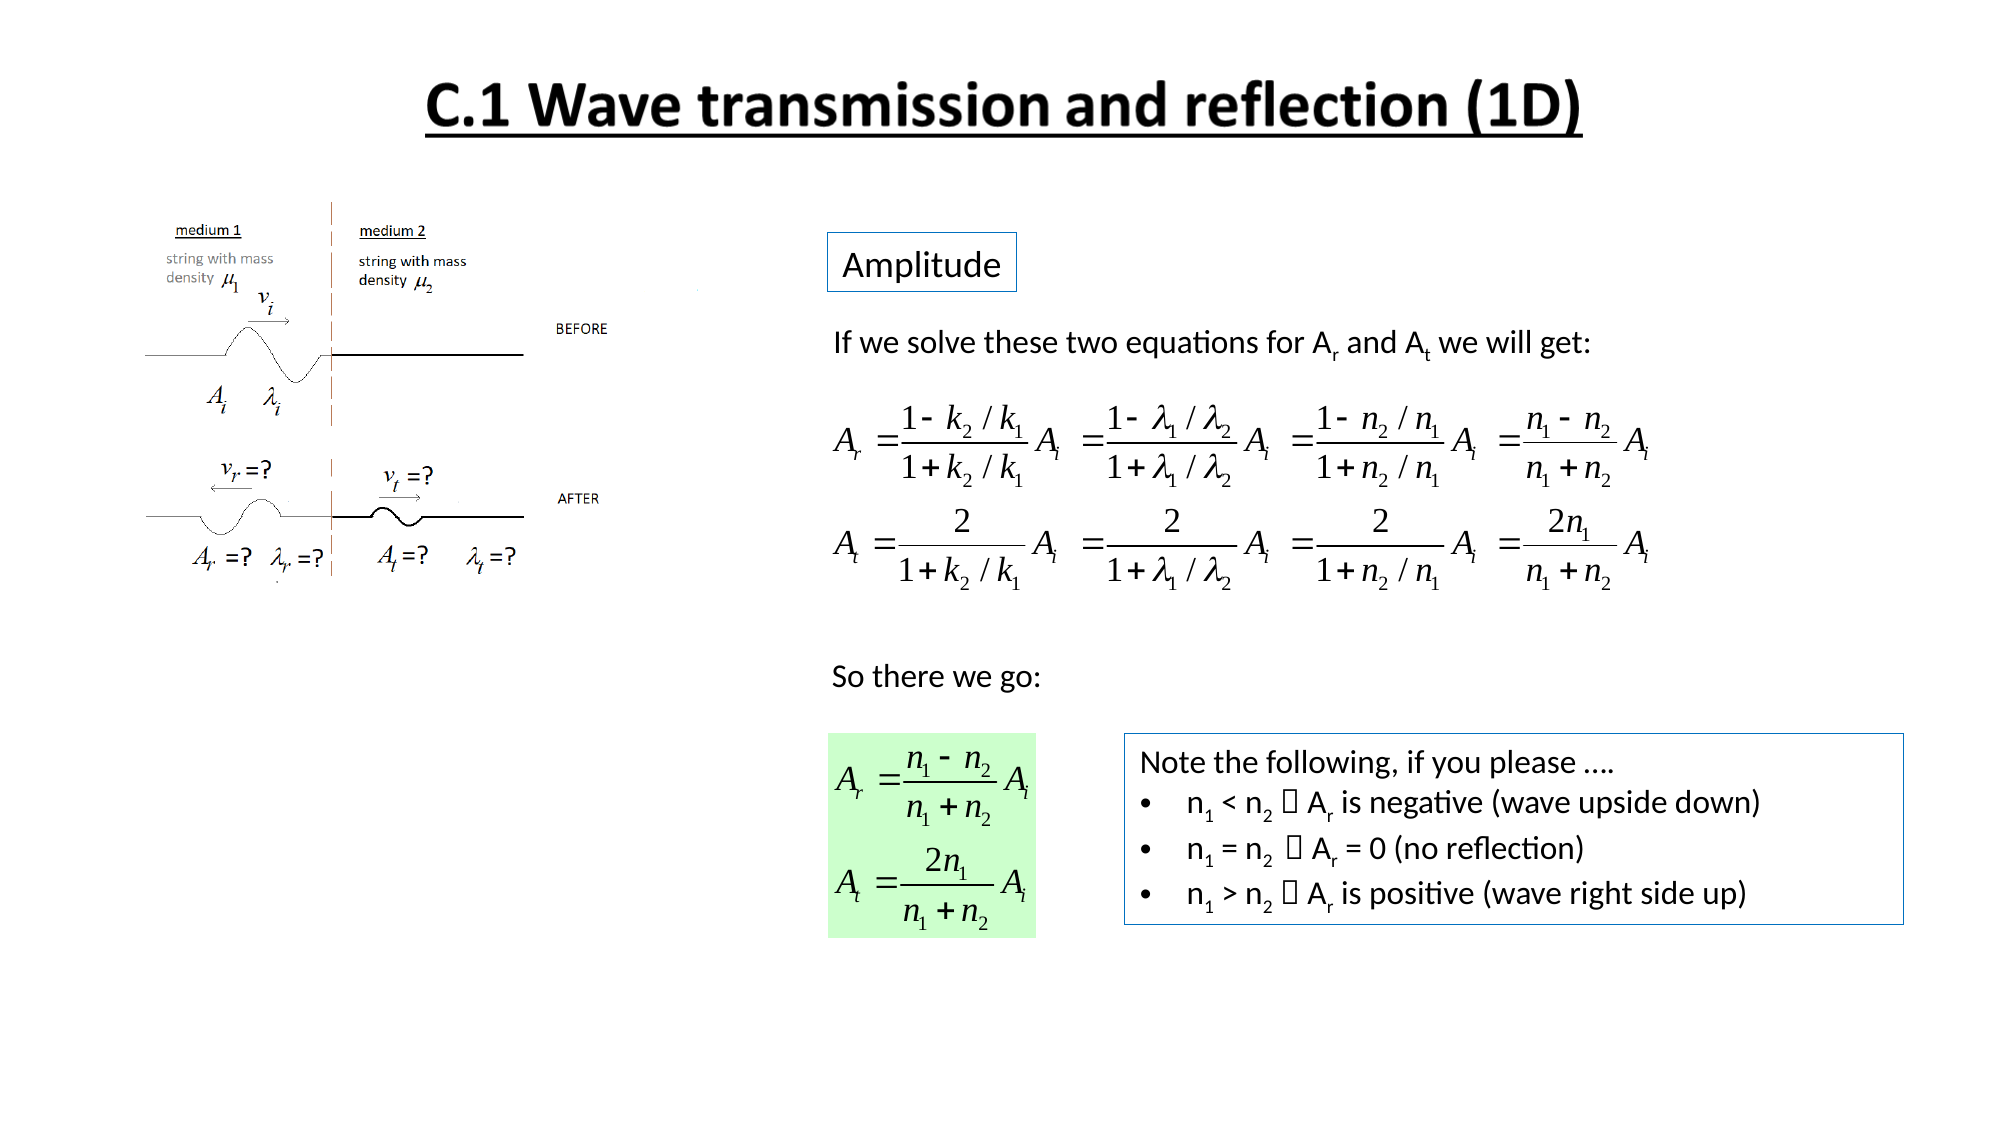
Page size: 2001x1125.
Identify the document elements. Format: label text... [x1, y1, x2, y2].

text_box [1074, 394, 1276, 599]
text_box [828, 733, 1036, 939]
text_box So there we go: [817, 646, 1057, 702]
picture [384, 43, 1687, 185]
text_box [56, 188, 780, 749]
text_box Note the following, if you please …. n1 < n2  Ar is negative (wave upside down) n1 = n2  Ar = 0 (no reflection) n1 > n2  Ar is positive (wave right side up) [1124, 733, 1904, 925]
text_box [1283, 394, 1483, 599]
text_box Amplitude [827, 232, 1017, 292]
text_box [826, 394, 1067, 599]
text_box If we solve these two equations for Ar and At we will get: [818, 312, 1608, 373]
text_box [1490, 394, 1658, 599]
